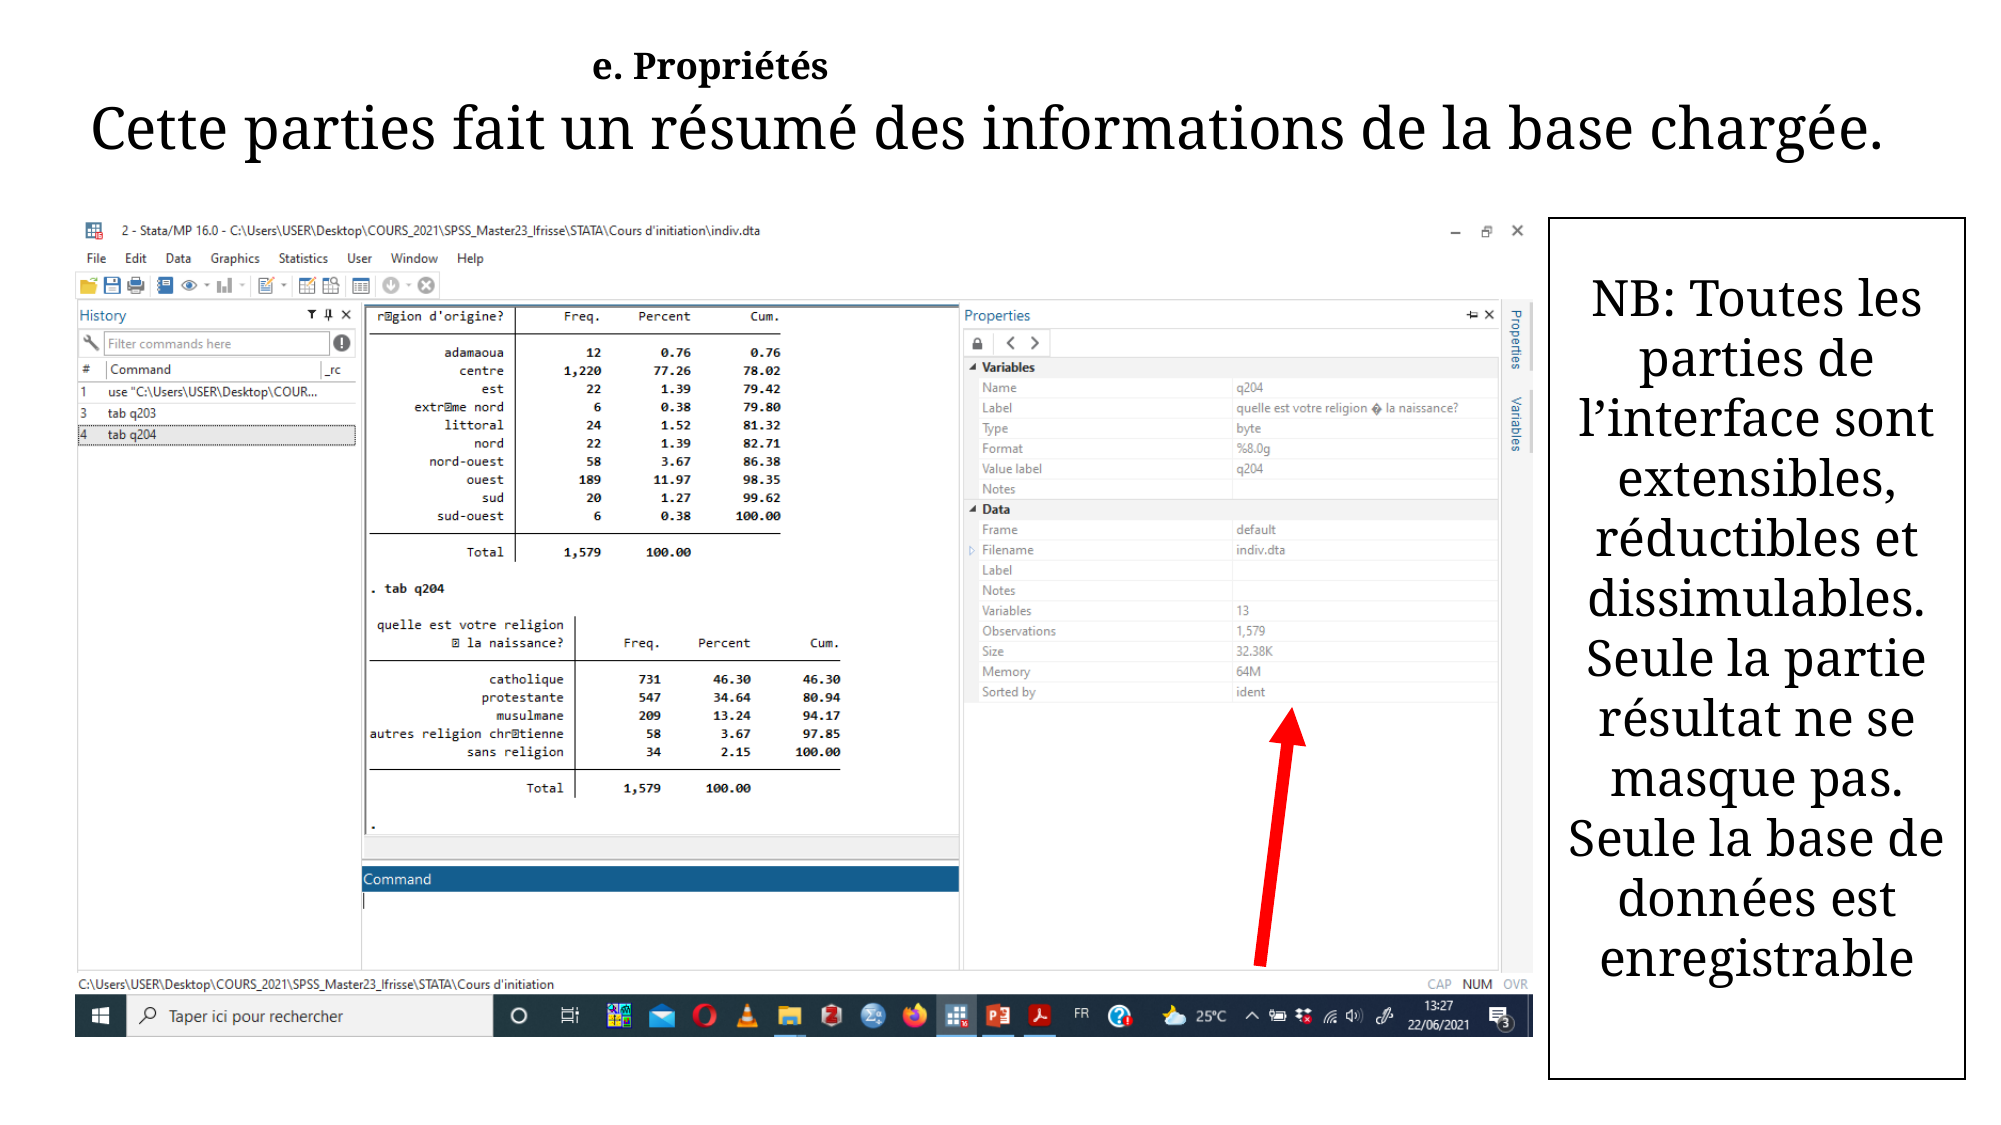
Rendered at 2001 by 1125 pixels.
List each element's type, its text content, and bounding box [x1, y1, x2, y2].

picture [74, 217, 1533, 1037]
list Cette parties fait un résumé des informations de la base chargée. [75, 92, 1948, 1102]
text_box NB: Toutes les parties de l’interface sont extensibles, réductibles et dissimulables. Seule la partie résultat ne se masque pas. Seule la base de données est enregistrable [1548, 217, 1966, 1080]
title e. Propriétés [576, 40, 1417, 92]
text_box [1259, 706, 1293, 967]
